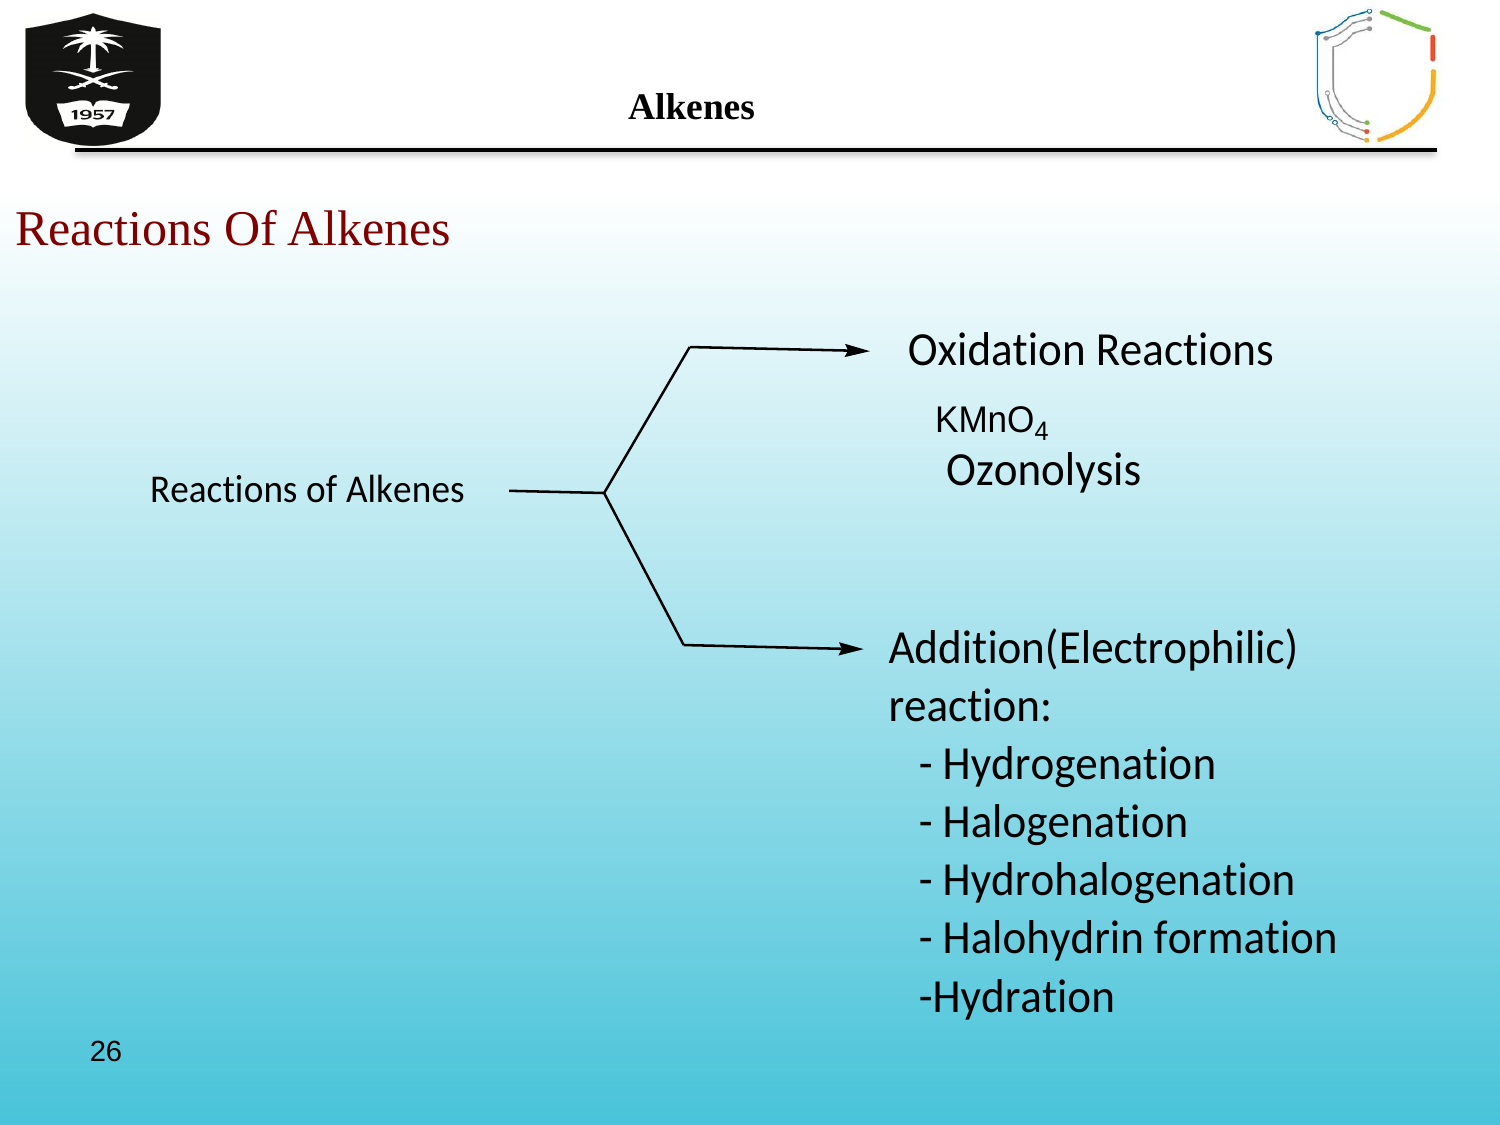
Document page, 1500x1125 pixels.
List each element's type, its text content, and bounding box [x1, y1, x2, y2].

text_box 26 [75, 1024, 425, 1103]
text_box Alkenes [613, 74, 771, 135]
picture [1287, 0, 1463, 165]
title Reactions Of Alkenes [0, 149, 775, 300]
picture [24, 12, 163, 151]
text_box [149, 313, 1338, 1026]
